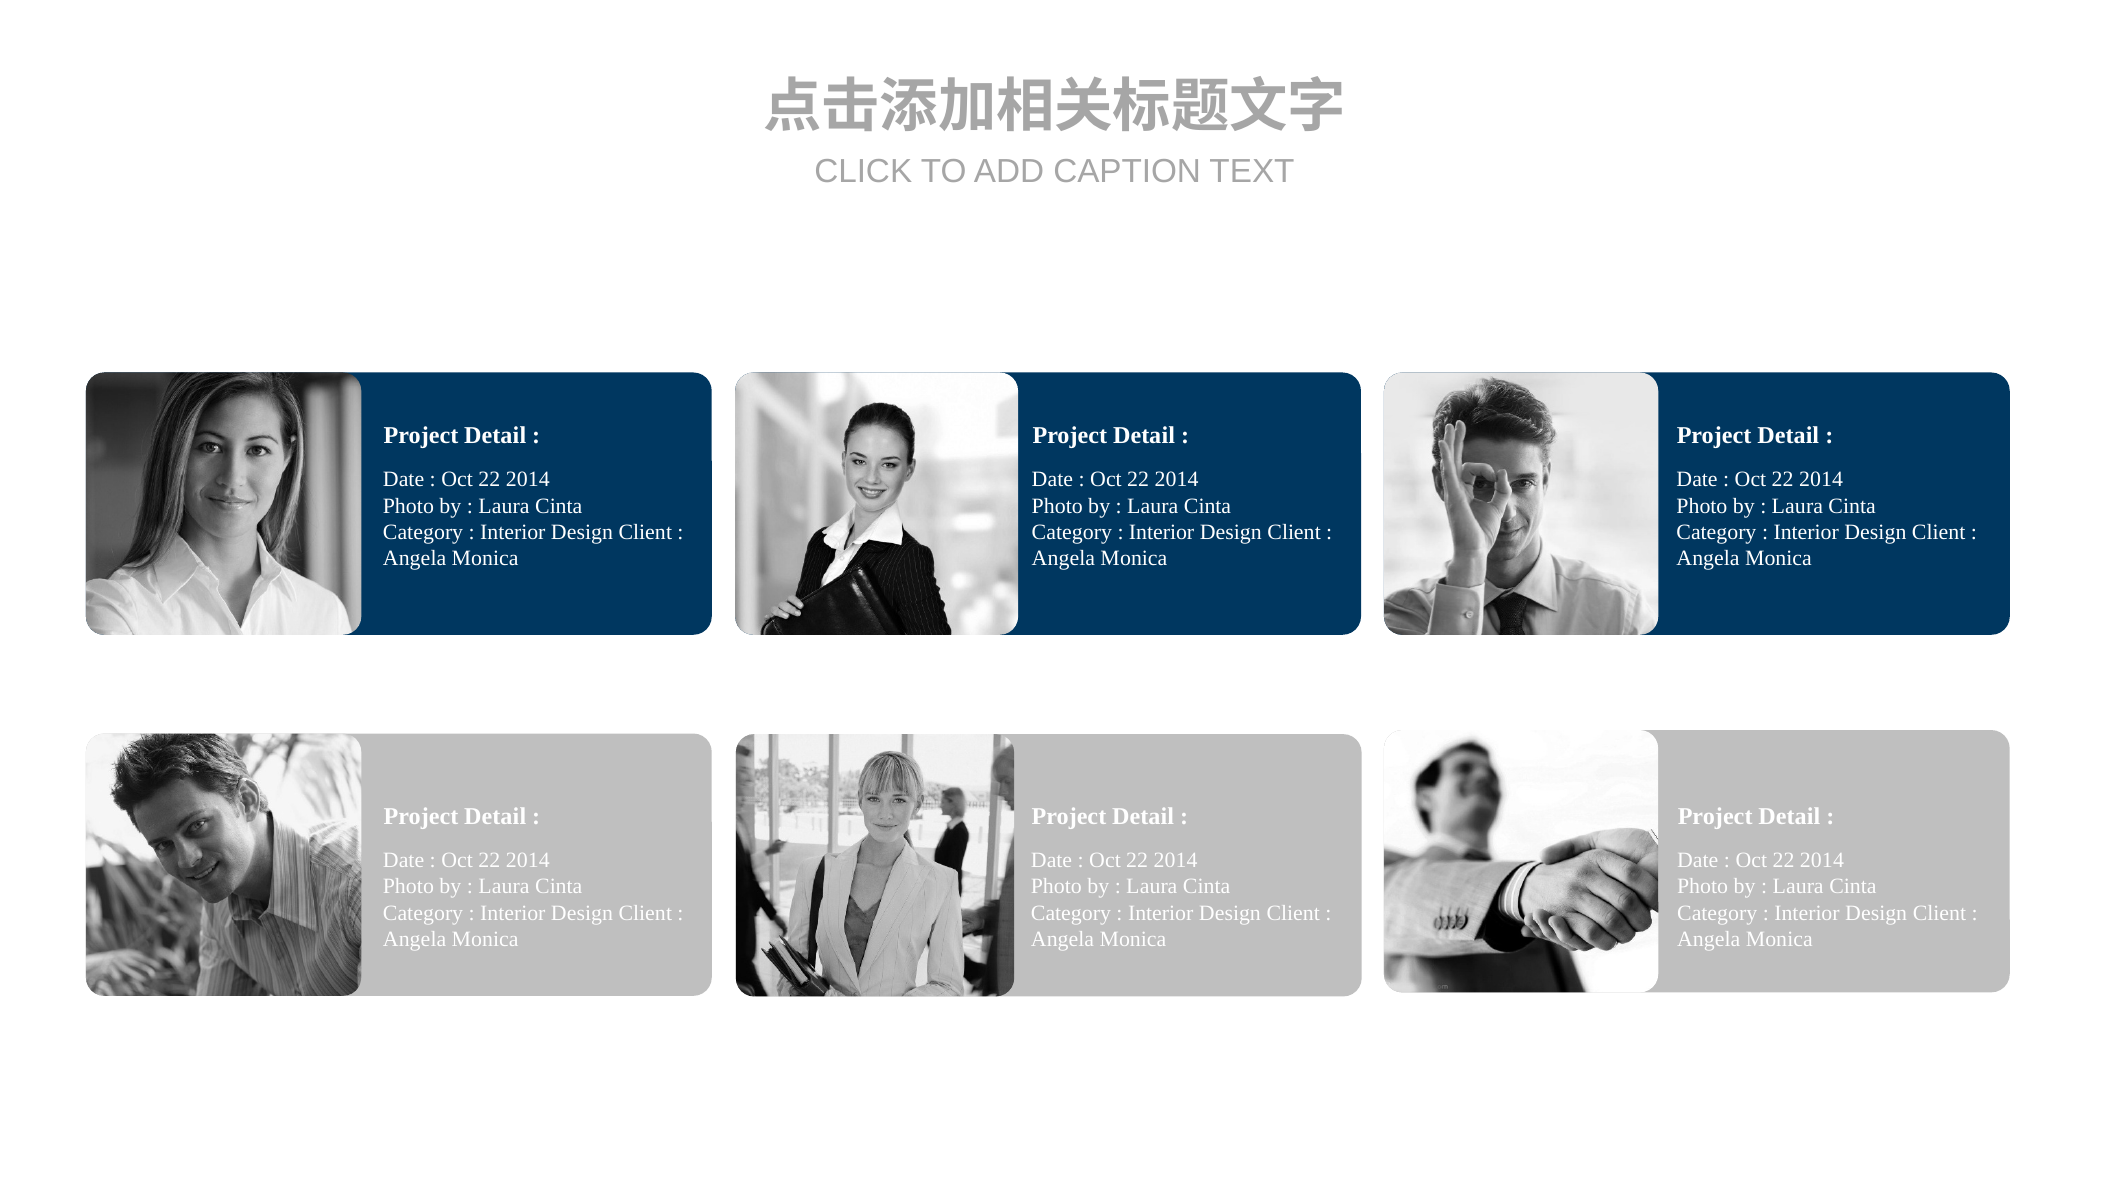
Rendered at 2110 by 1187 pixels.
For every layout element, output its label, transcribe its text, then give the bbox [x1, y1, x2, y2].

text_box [735, 734, 1366, 997]
text_box CLICK TO ADD CAPTION TEXT [809, 149, 1300, 190]
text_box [735, 372, 1366, 635]
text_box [85, 733, 718, 996]
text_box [85, 372, 718, 635]
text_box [1383, 730, 2012, 993]
text_box 点击添加相关标题文字 [756, 68, 1354, 139]
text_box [1383, 372, 2011, 635]
